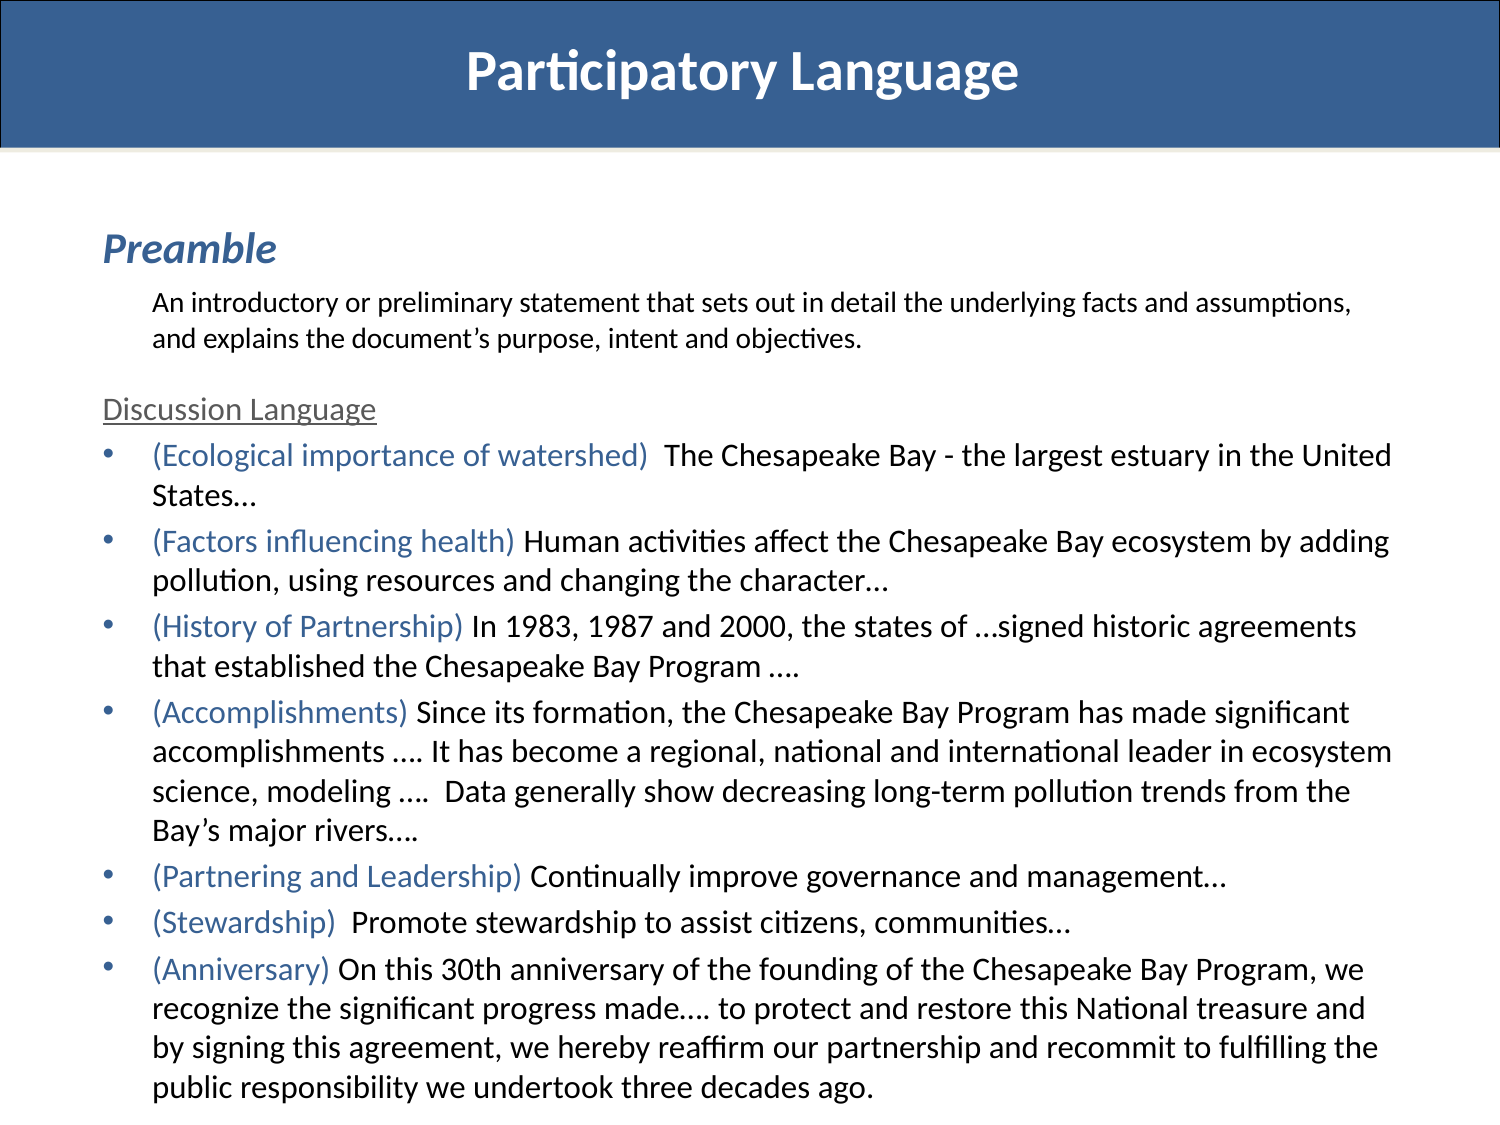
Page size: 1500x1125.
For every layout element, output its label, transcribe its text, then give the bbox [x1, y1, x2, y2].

list Preamble An introductory or preliminary statement that sets out in detail the underlying facts and assumptions, and explains the document’s purpose, intent and objectives. Discussion Language (Ecological importance of watershed) The Chesapeake Bay - the largest estuary in the United States… (Factors influencing health) Human activities affect the Chesapeake Bay ecosystem by adding pollution, using resources and changing the character… (History of Partnership) In 1983, 1987 and 2000, the states of …signed historic agreements that established the Chesapeake Bay Program …. (Accomplishments) Since its formation, the Chesapeake Bay Program has made significant accomplishments …. It has become a regional, national and international leader in ecosystem science, modeling …. Data generally show decreasing long-term pollution trends from the Bay’s major rivers…. (Partnering and Leadership) Continually improve governance and management… (Stewardship) Promote stewardship to assist citizens, communities… (Anniversary) On this 30th anniversary of the founding of the Chesapeake Bay Program, we recognize the significant progress made…. to protect and restore this National treasure and by signing this agreement, we hereby reaffirm our partnership and recommit to fulfilling the public responsibility we undertook three decades ago. [87, 212, 1413, 1125]
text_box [0, 0, 1500, 151]
